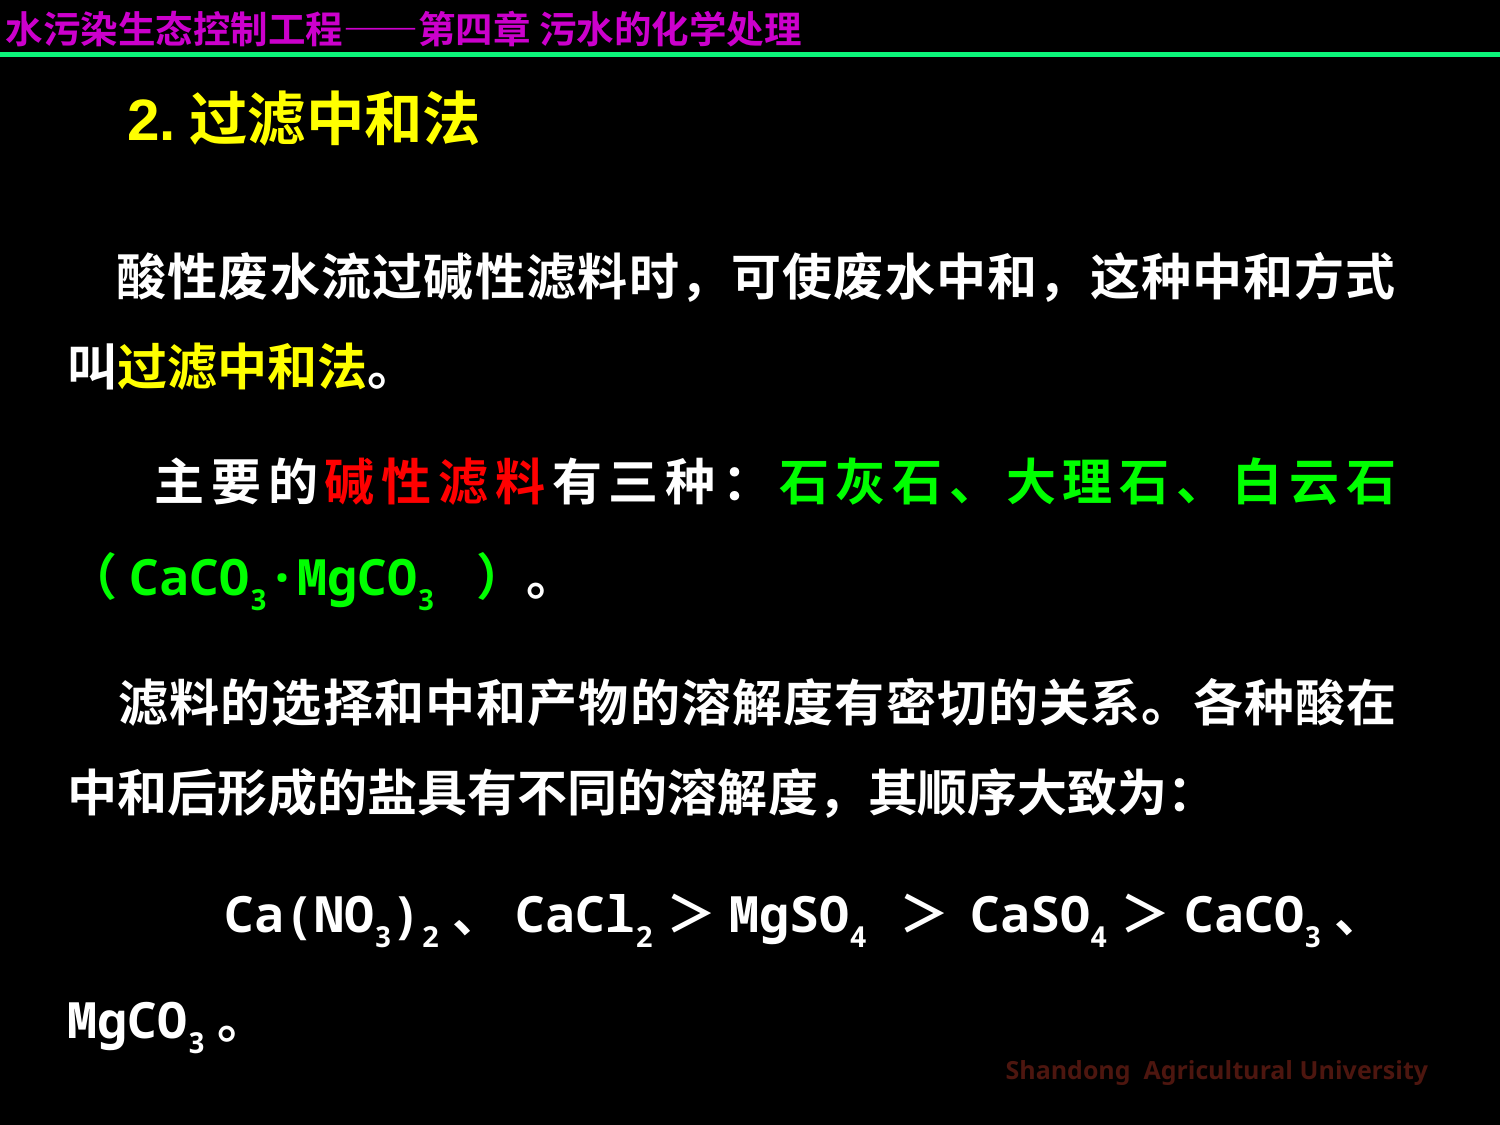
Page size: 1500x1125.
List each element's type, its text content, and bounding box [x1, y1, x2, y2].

text_box 酸性废水流过碱性滤料时，可使废水中和，这种中和方式叫过滤中和法。 主要的碱性滤料有三种：石灰石、大理石、白云石（CaCO3·MgCO3 ）。 滤料的选择和中和产物的溶解度有密切的关系。各种酸在中和后形成的盐具有不同的溶解度，其顺序大致为： Ca(NO3)2、CaCl2＞MgSO4 ＞ CaSO4＞CaCO3、MgCO3。 [53, 208, 1412, 1067]
title 2.过滤中和法 [112, 54, 1391, 181]
